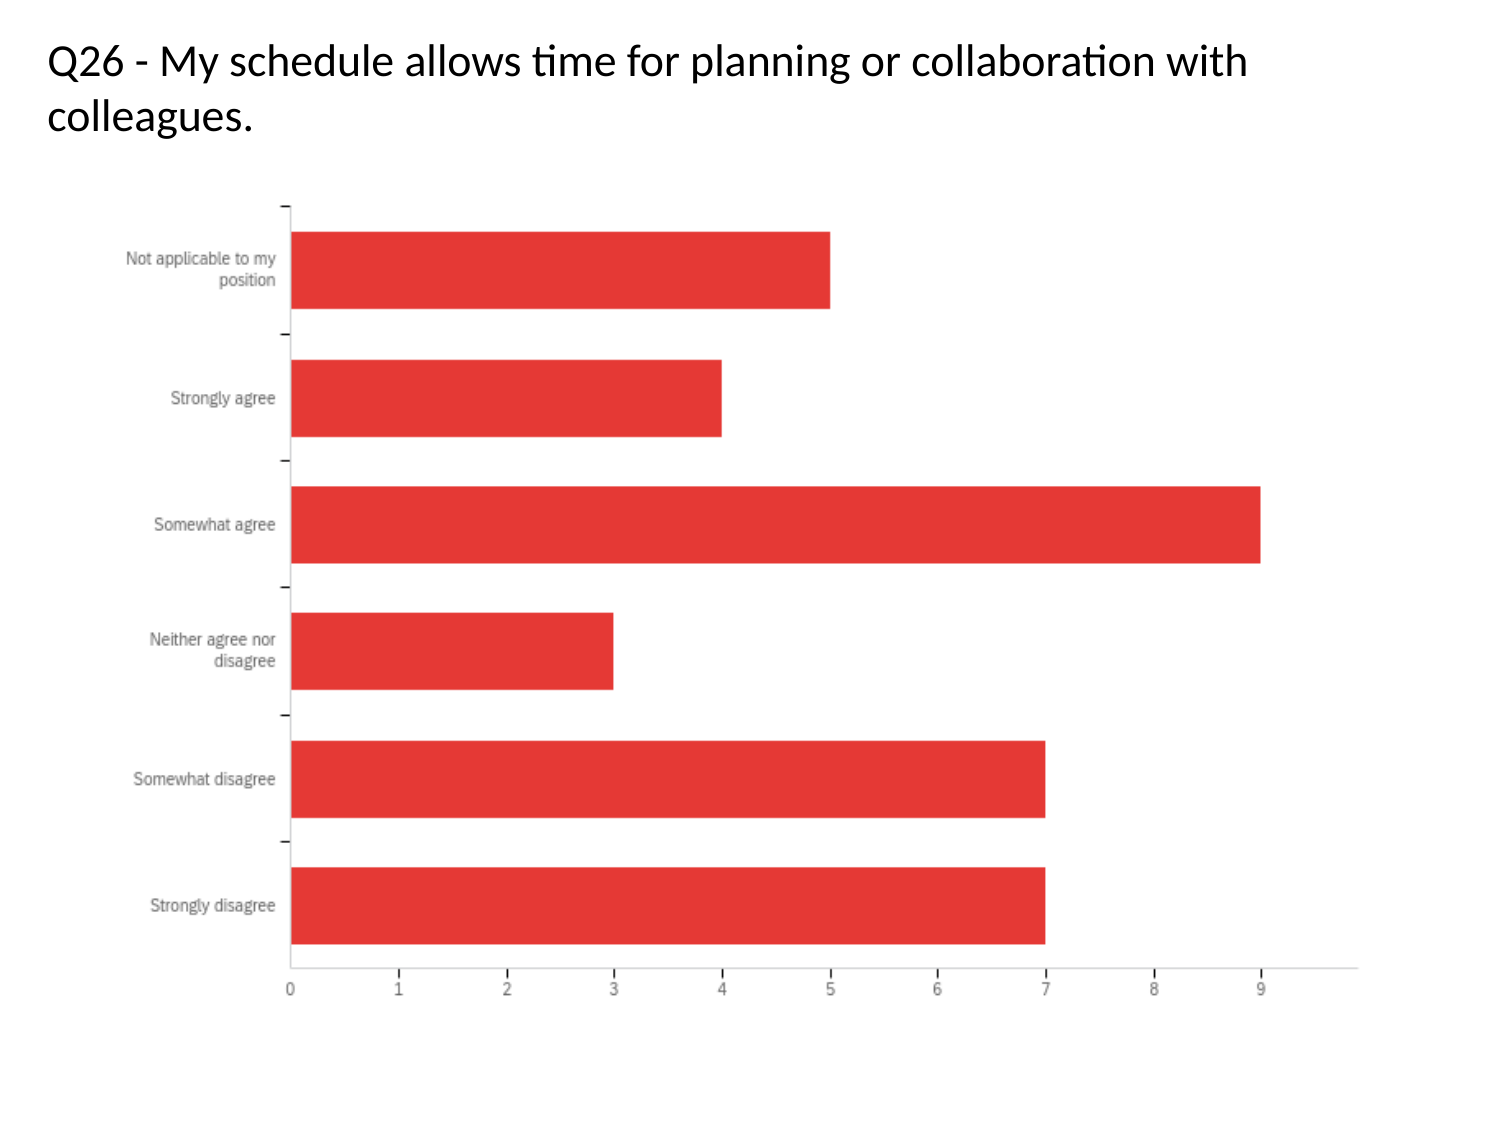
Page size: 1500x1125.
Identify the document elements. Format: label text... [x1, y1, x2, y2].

picture [93, 196, 1407, 1018]
text_box Q26 - My schedule allows time for planning or collaboration with colleagues. [32, 22, 1383, 84]
